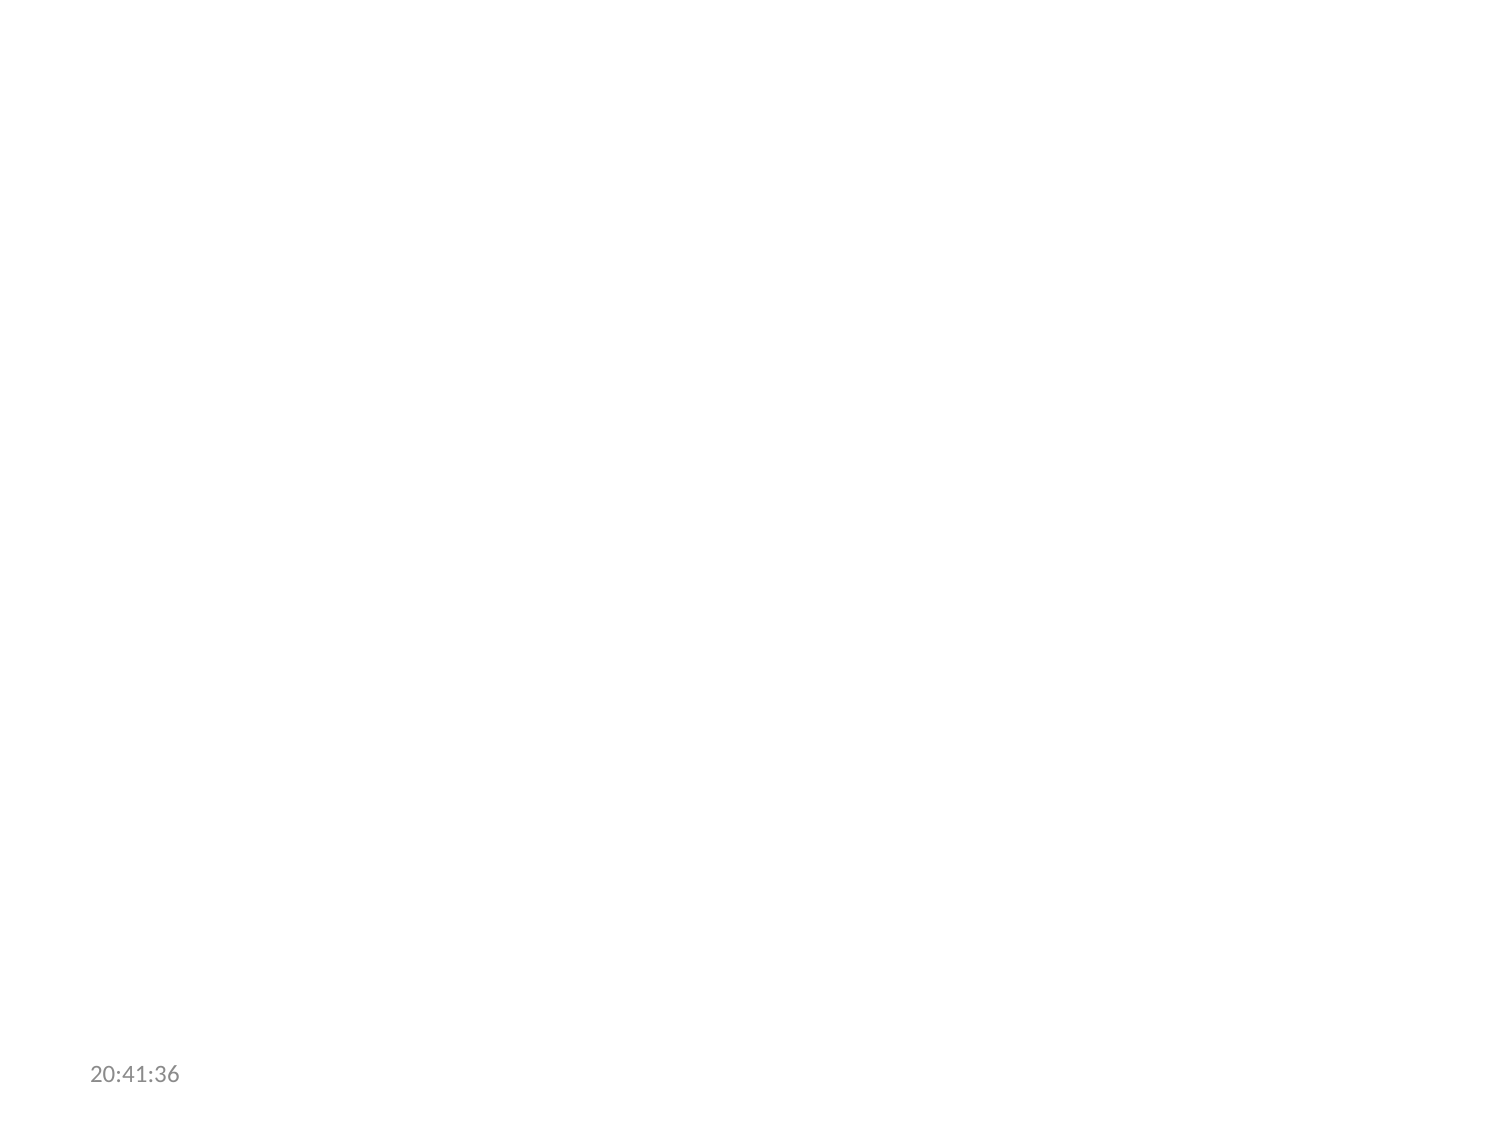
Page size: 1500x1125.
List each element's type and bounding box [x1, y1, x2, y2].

slide_number [75, 1042, 425, 1103]
